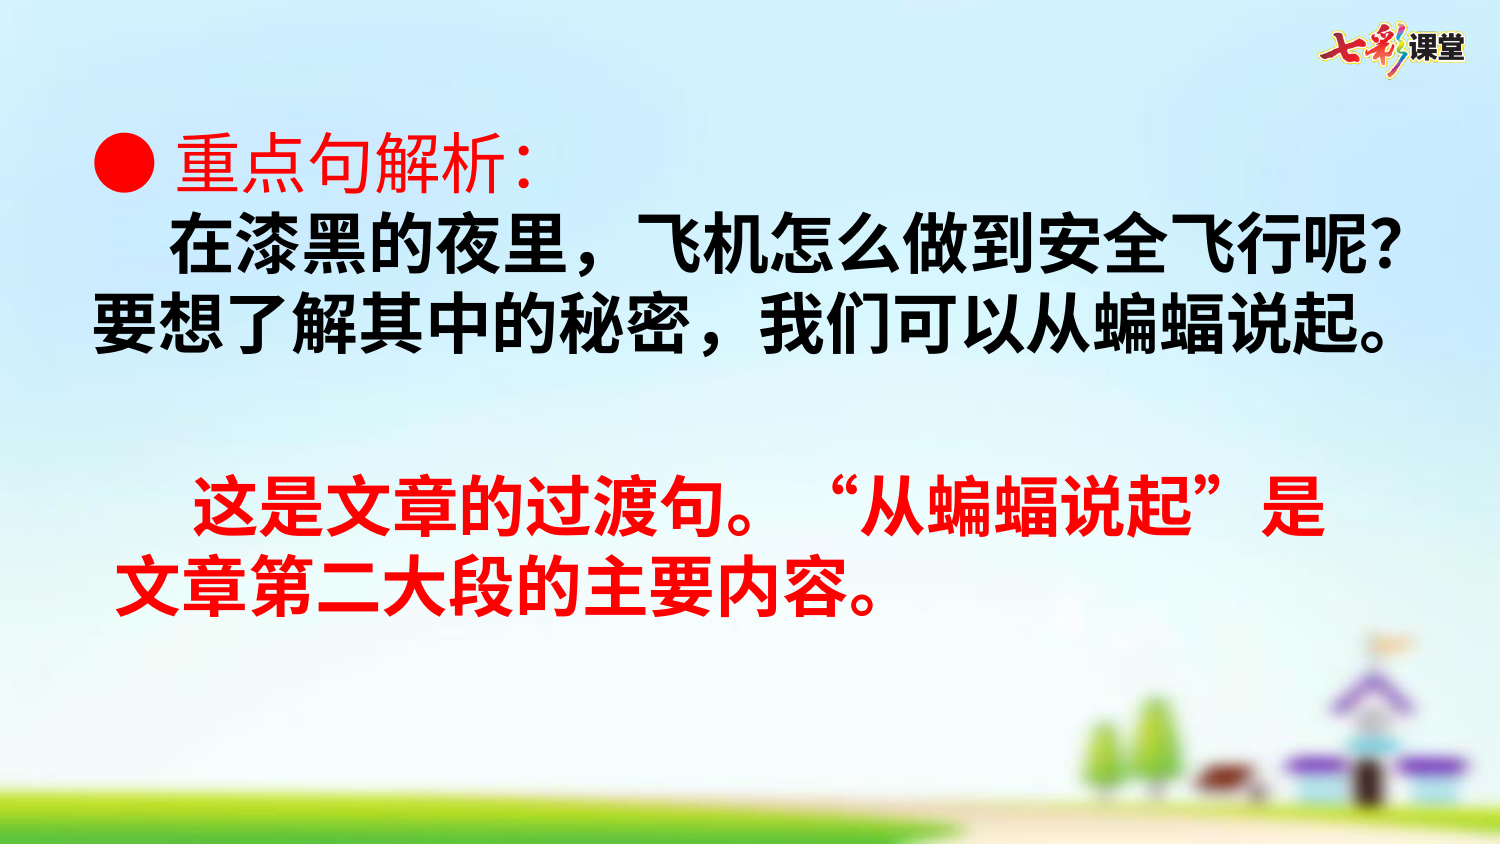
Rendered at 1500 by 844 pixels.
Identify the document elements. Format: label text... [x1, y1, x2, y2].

picture [0, 0, 1500, 844]
text_box 这是文章的过渡句。“从蝙蝠说起”是文章第二大段的主要内容。 [100, 457, 1363, 633]
text_box ●重点句解析： 在漆黑的夜里，飞机怎么做到安全飞行呢？要想了解其中的秘密，我们可以从蝙蝠说起。 [76, 114, 1411, 370]
